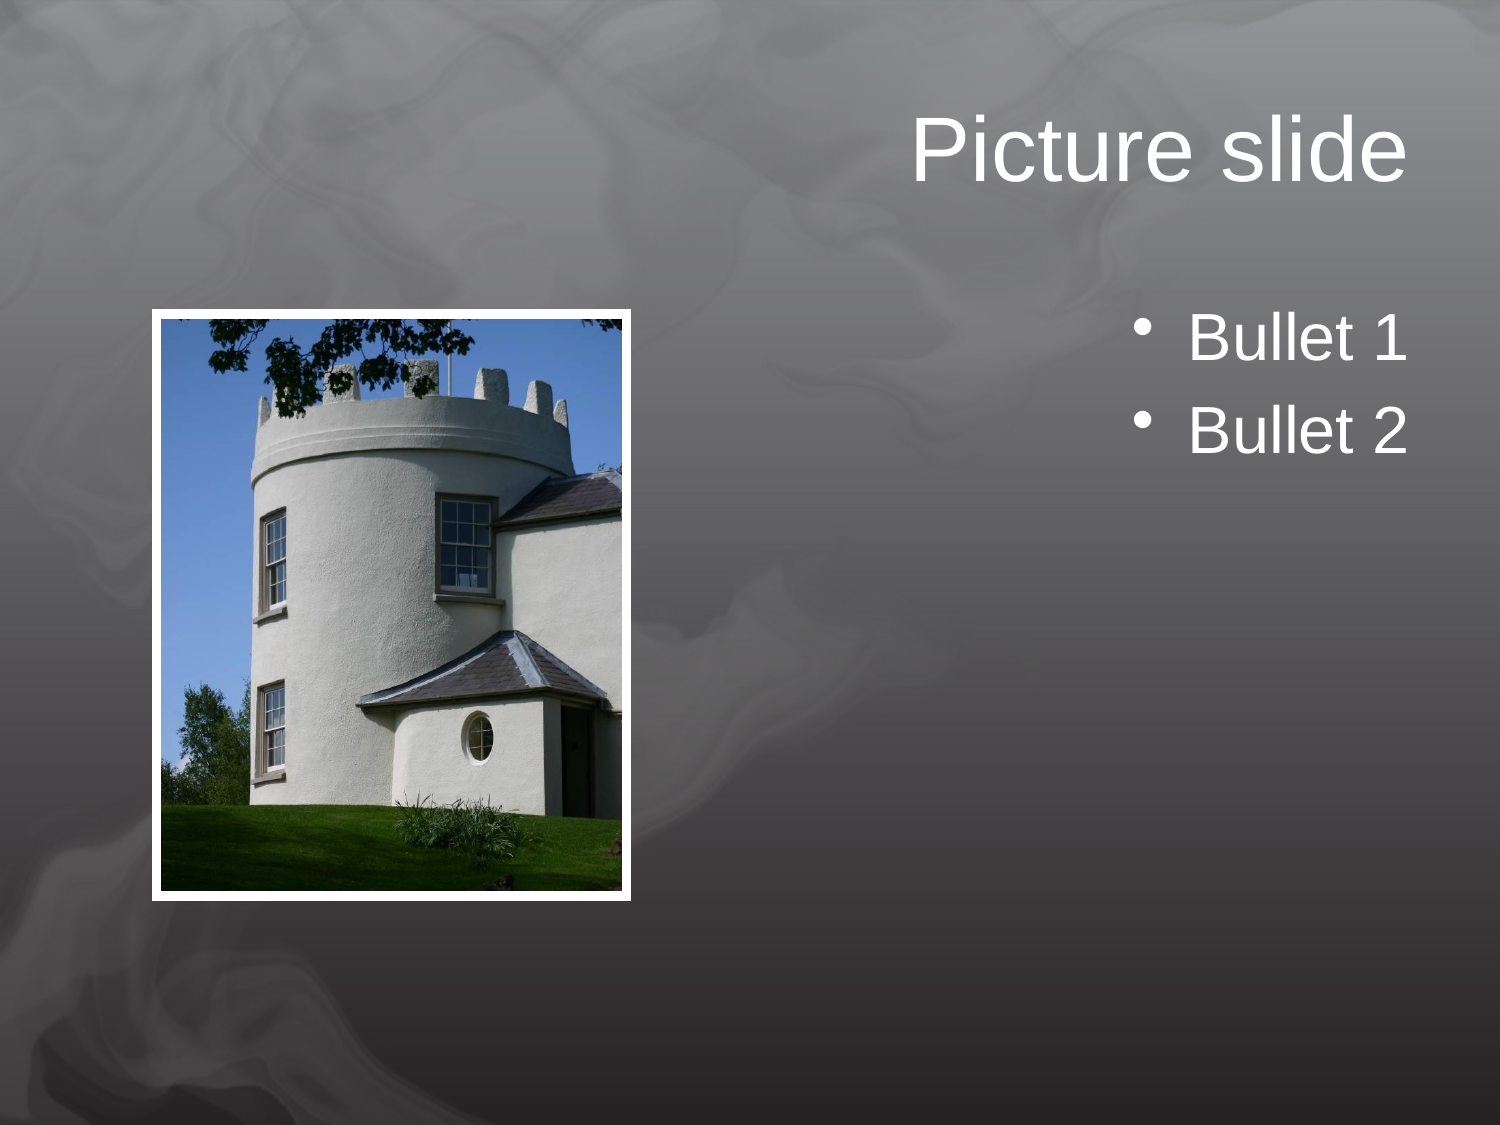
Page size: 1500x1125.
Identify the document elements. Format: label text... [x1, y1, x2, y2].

picture [0, 0, 1500, 1125]
list Bullet 1 Bullet 2 [75, 286, 1425, 1029]
title Picture slide [75, 51, 1425, 239]
